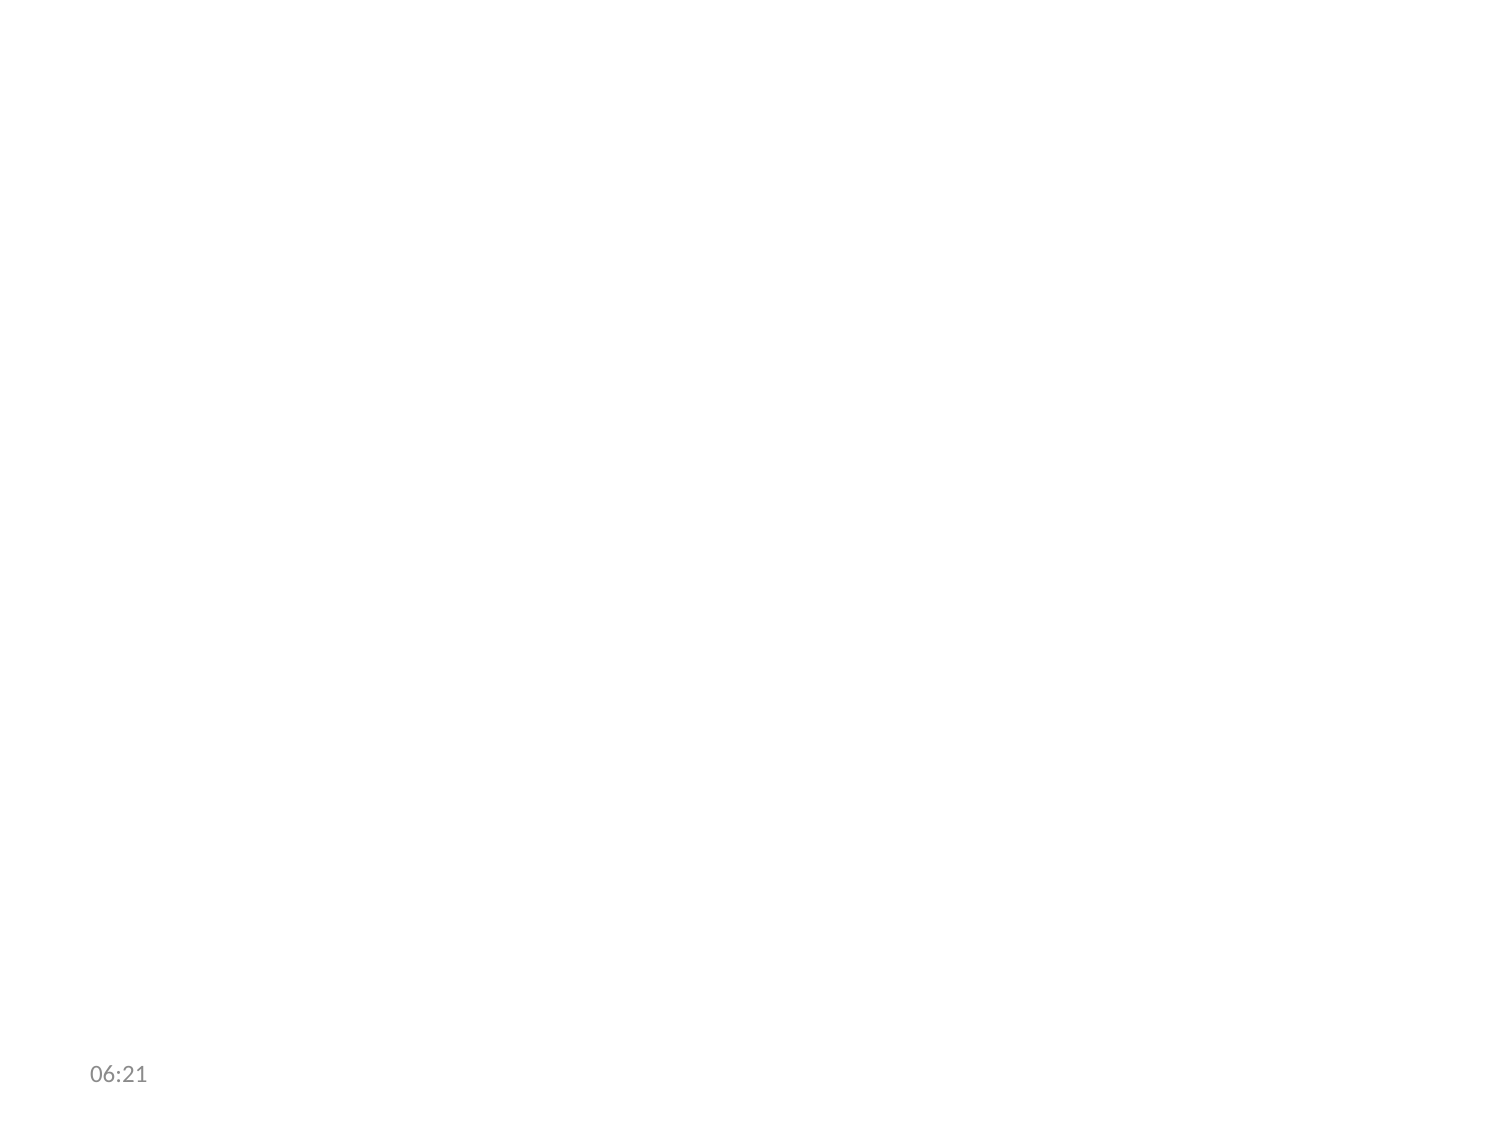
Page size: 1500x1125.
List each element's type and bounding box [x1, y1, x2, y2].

slide_number [75, 1042, 425, 1103]
